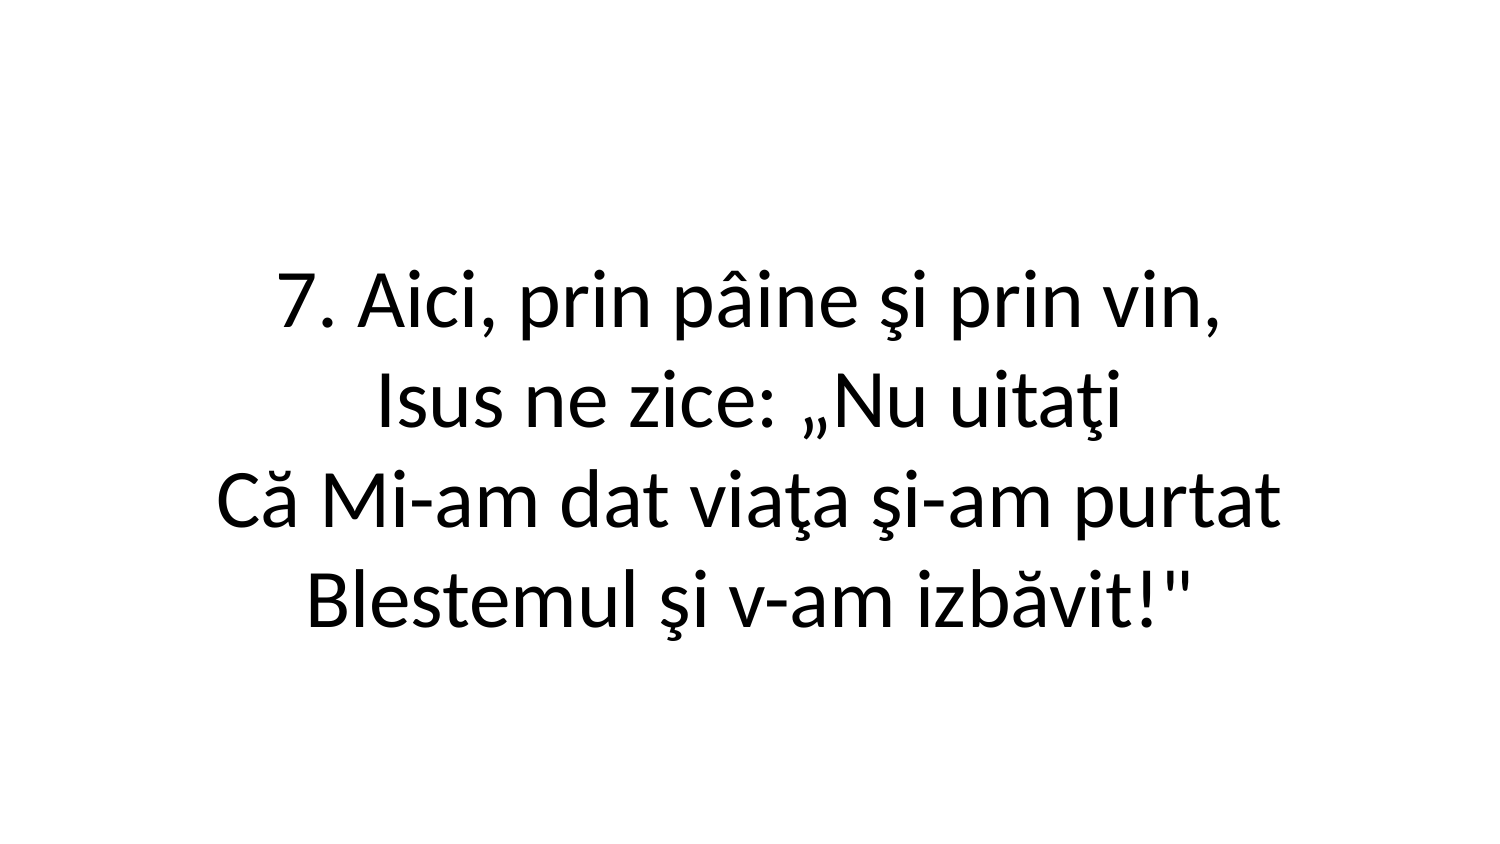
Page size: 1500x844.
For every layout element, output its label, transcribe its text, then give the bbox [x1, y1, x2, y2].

text_box 7. Aici, prin pâine şi prin vin, Isus ne zice: „Nu uitaţi Că Mi-am dat viaţa şi-am purtat Blestemul şi v-am izbăvit!" [201, 192, 1299, 652]
